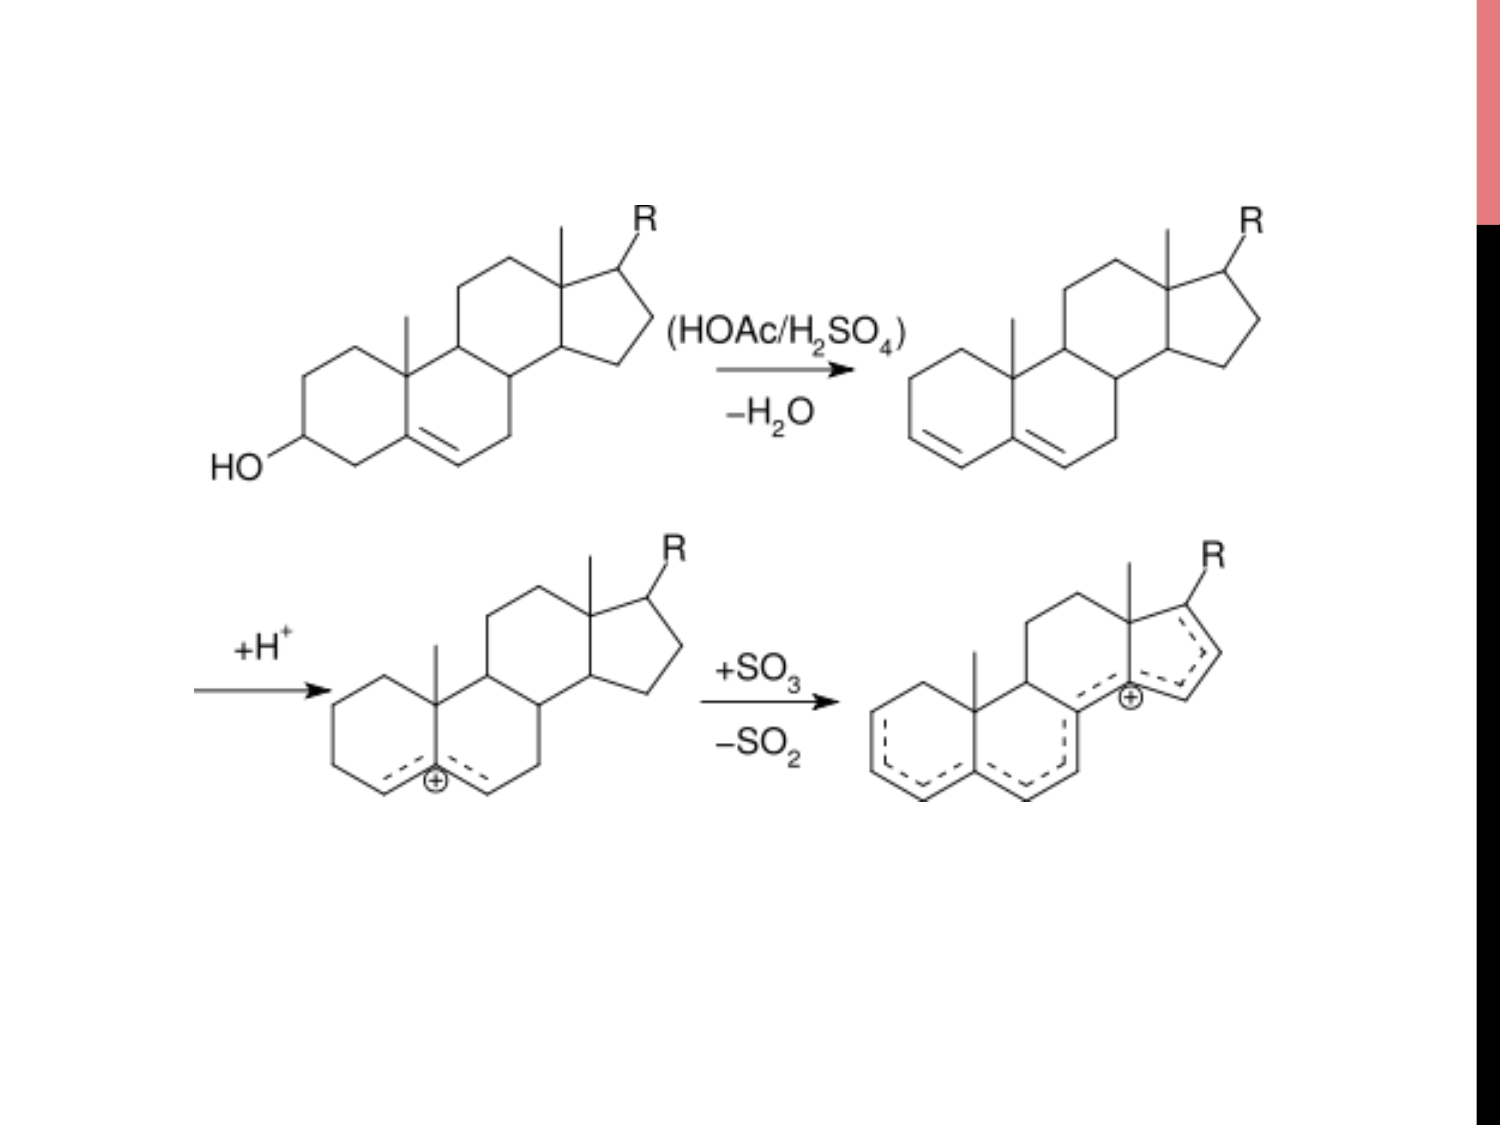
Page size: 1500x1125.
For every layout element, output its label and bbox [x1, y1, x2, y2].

picture [194, 204, 1267, 803]
